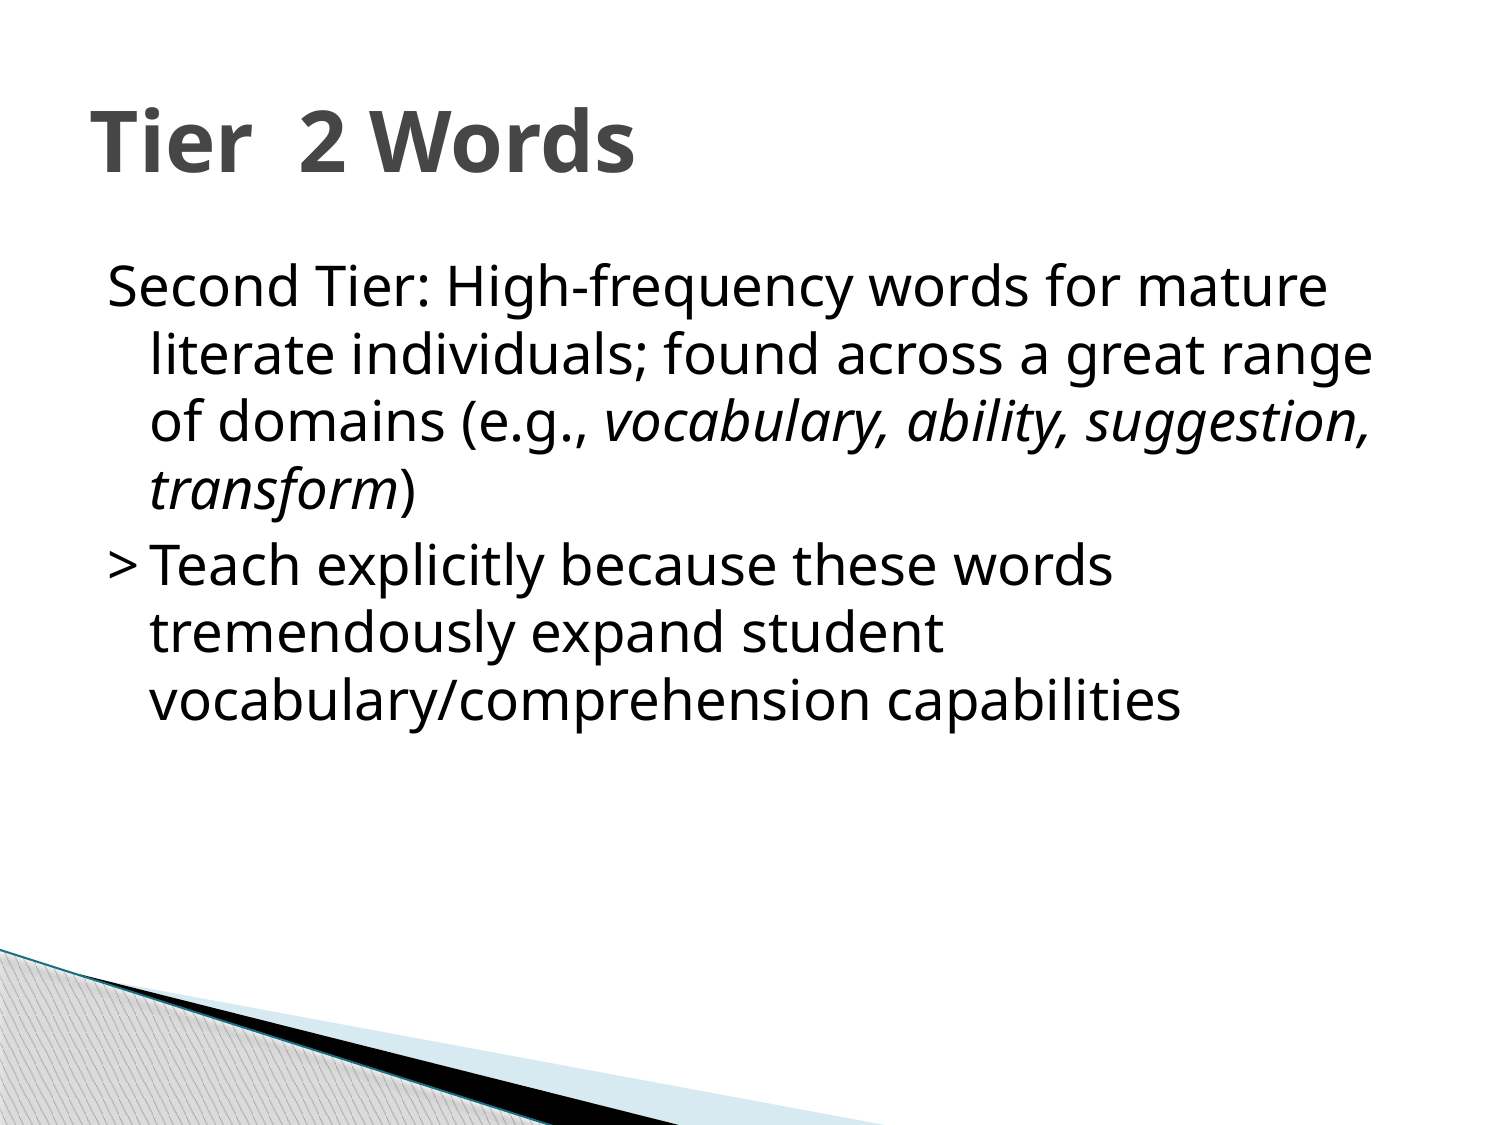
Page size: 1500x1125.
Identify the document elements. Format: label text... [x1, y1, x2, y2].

title Tier 2 Words [75, 45, 1425, 233]
list Second Tier: High-frequency words for mature literate individuals; found across a great range of domains (e.g., vocabulary, ability, suggestion, transform) > Teach explicitly because these words tremendously expand student vocabulary/comprehension capabilities [75, 243, 1425, 986]
